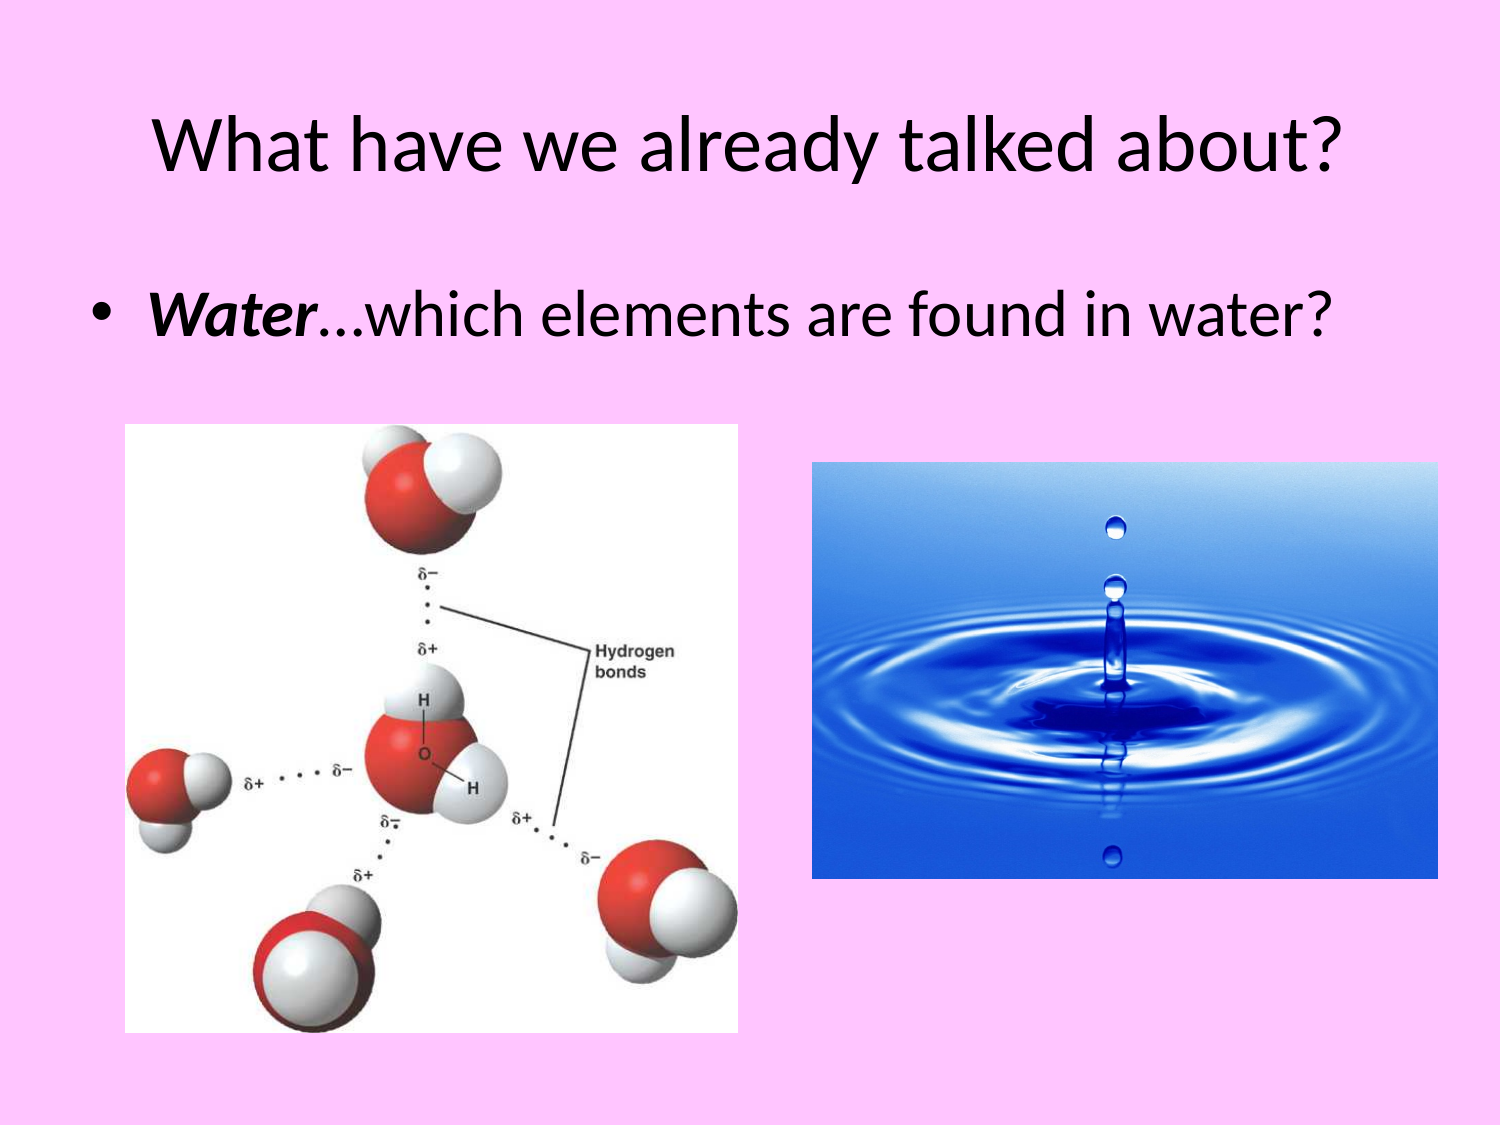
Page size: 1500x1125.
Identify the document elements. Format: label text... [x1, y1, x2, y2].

picture [812, 462, 1438, 880]
picture [124, 424, 738, 1033]
title What have we already talked about? [74, 44, 1426, 233]
list Water…which elements are found in water? [74, 262, 1426, 1006]
